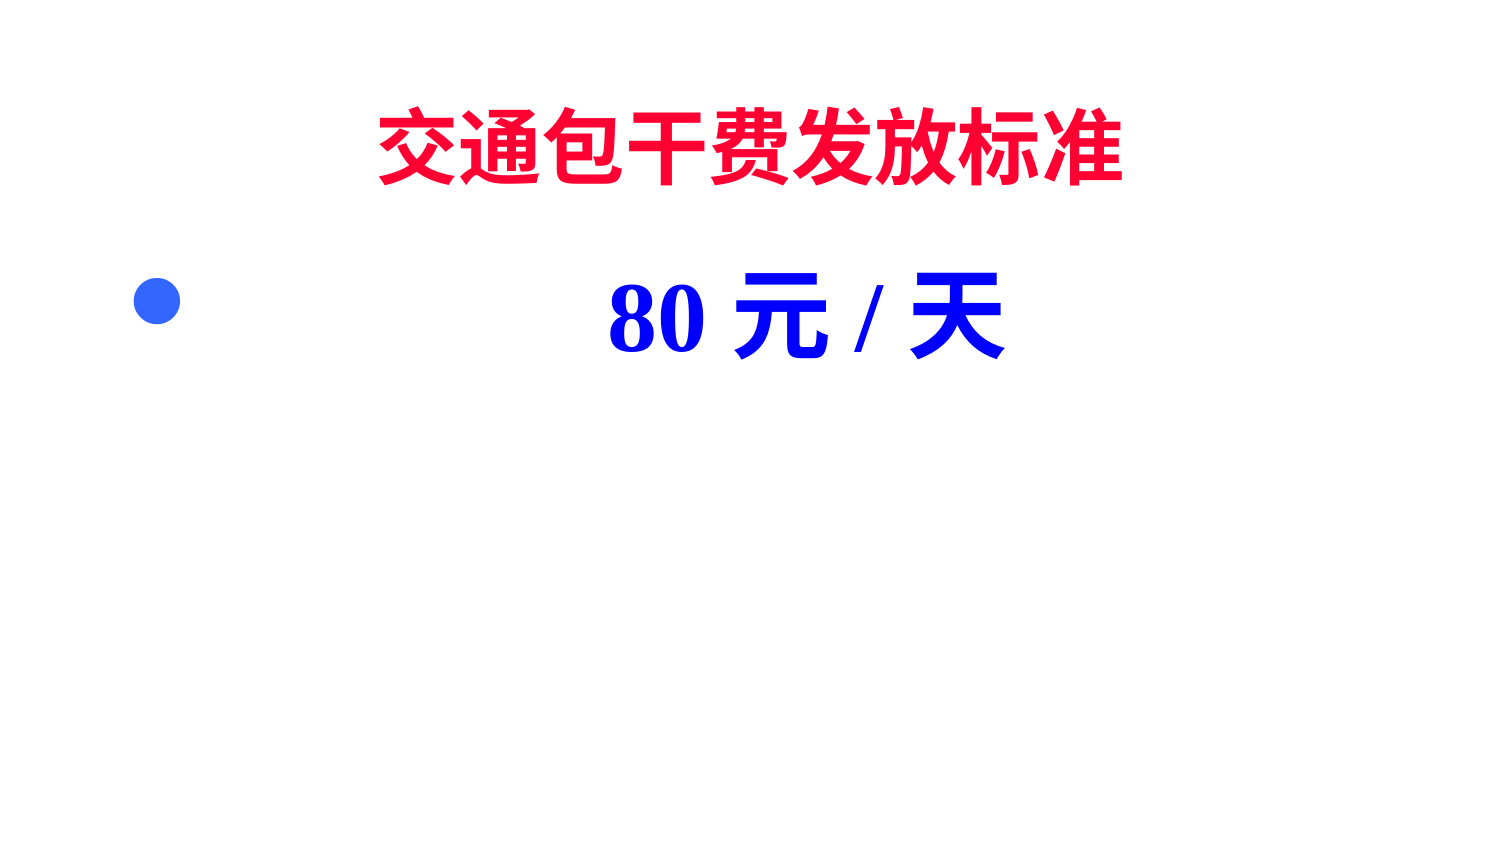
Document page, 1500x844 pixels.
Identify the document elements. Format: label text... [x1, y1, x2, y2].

list 80元/天 [112, 243, 1388, 751]
title 交通包干费发放标准 [112, 75, 1388, 216]
